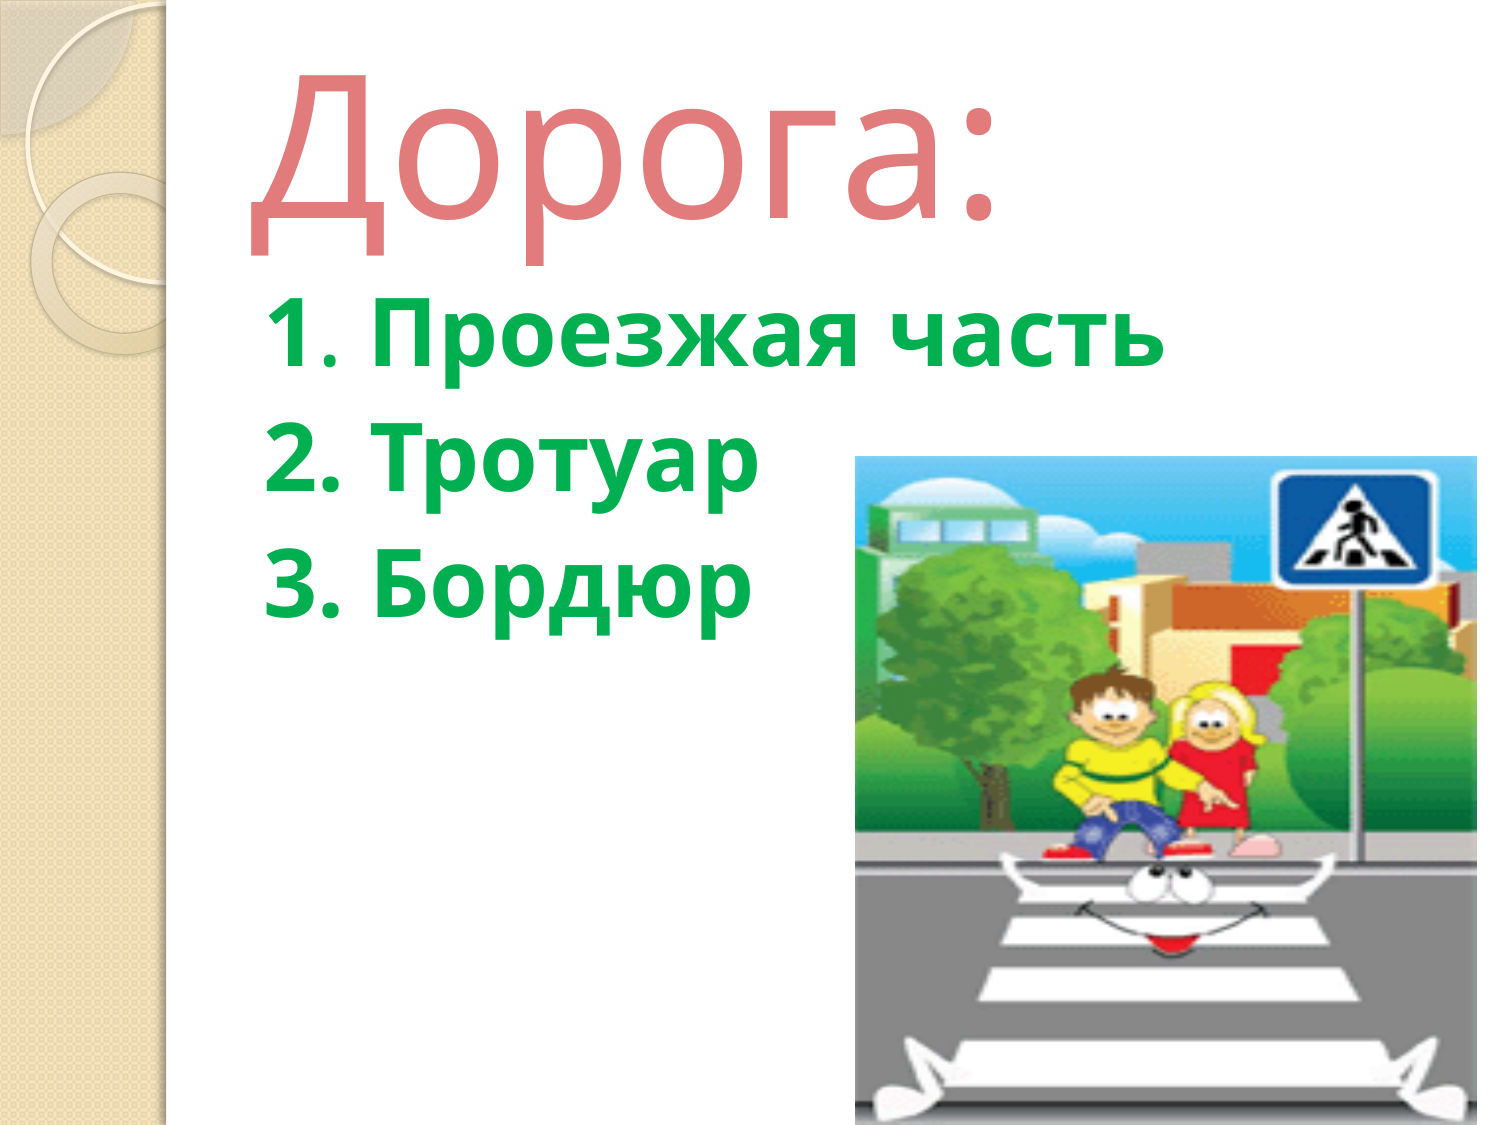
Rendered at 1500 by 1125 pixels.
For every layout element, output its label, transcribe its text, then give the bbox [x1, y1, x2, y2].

title Дорога: [235, 45, 1466, 175]
picture [855, 456, 1477, 1125]
list 1. Проезжая часть 2. Тротуар 3. Бордюр [235, 175, 1466, 645]
